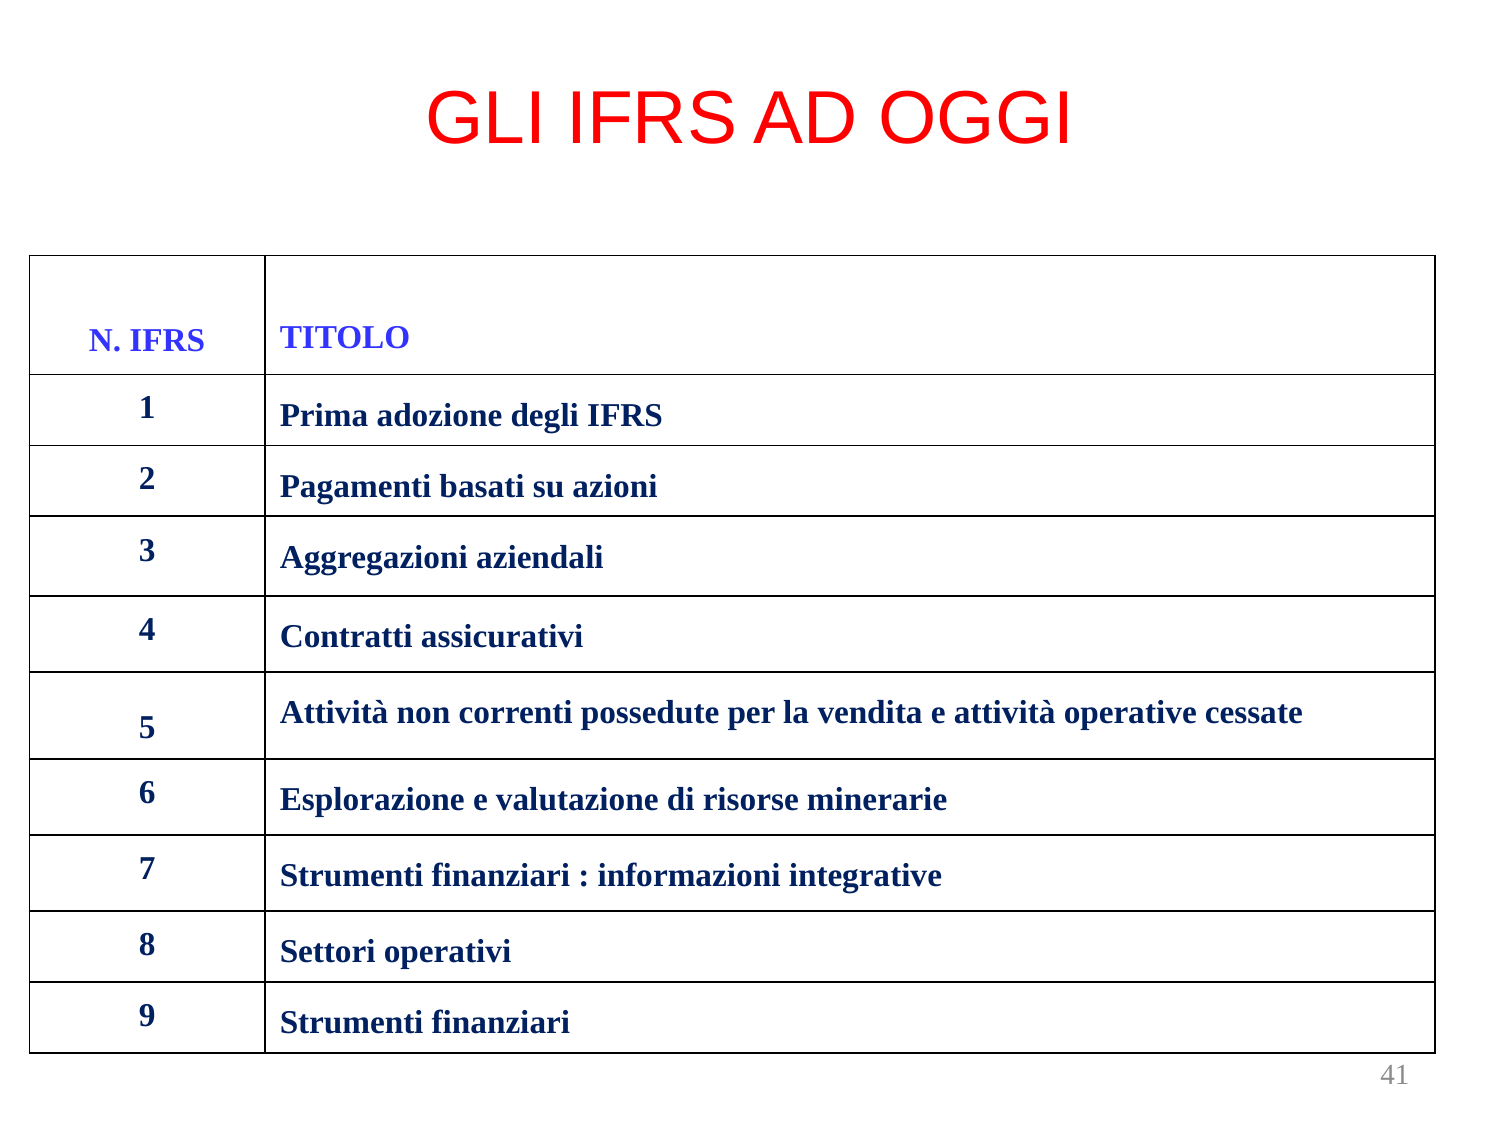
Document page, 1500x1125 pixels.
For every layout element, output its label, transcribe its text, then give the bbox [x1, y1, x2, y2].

table_cell Pagamenti basati su azioni [266, 446, 1434, 515]
table_cell Esplorazione e valutazione di risorse minerarie [266, 760, 1434, 834]
table_cell 6 [30, 760, 264, 834]
table_cell Aggregazioni aziendali [266, 517, 1434, 595]
table_cell Contratti assicurativi [266, 597, 1434, 671]
table_cell Strumenti finanziari [266, 983, 1434, 1052]
table_cell 3 [30, 517, 264, 595]
table_cell 9 [30, 983, 264, 1052]
table_cell Prima adozione degli IFRS [266, 375, 1434, 445]
table_cell Settori operativi [266, 912, 1434, 981]
table_cell Strumenti finanziari : informazioni integrative [266, 836, 1434, 910]
table_cell 2 [30, 446, 264, 515]
text_box GLI IFRS AD OGGI [0, 0, 1500, 228]
slide_number 41 [1074, 1054, 1425, 1103]
table_cell 1 [30, 375, 264, 445]
table_header TITOLO [266, 256, 1434, 374]
table_header N. IFRS [30, 256, 264, 374]
table_cell 4 [30, 597, 264, 671]
table_cell 5 [30, 673, 264, 758]
table_cell Attività non correnti possedute per la vendita e attività operative cessate [266, 673, 1434, 758]
table_cell 8 [30, 912, 264, 981]
table_cell 7 [30, 836, 264, 910]
